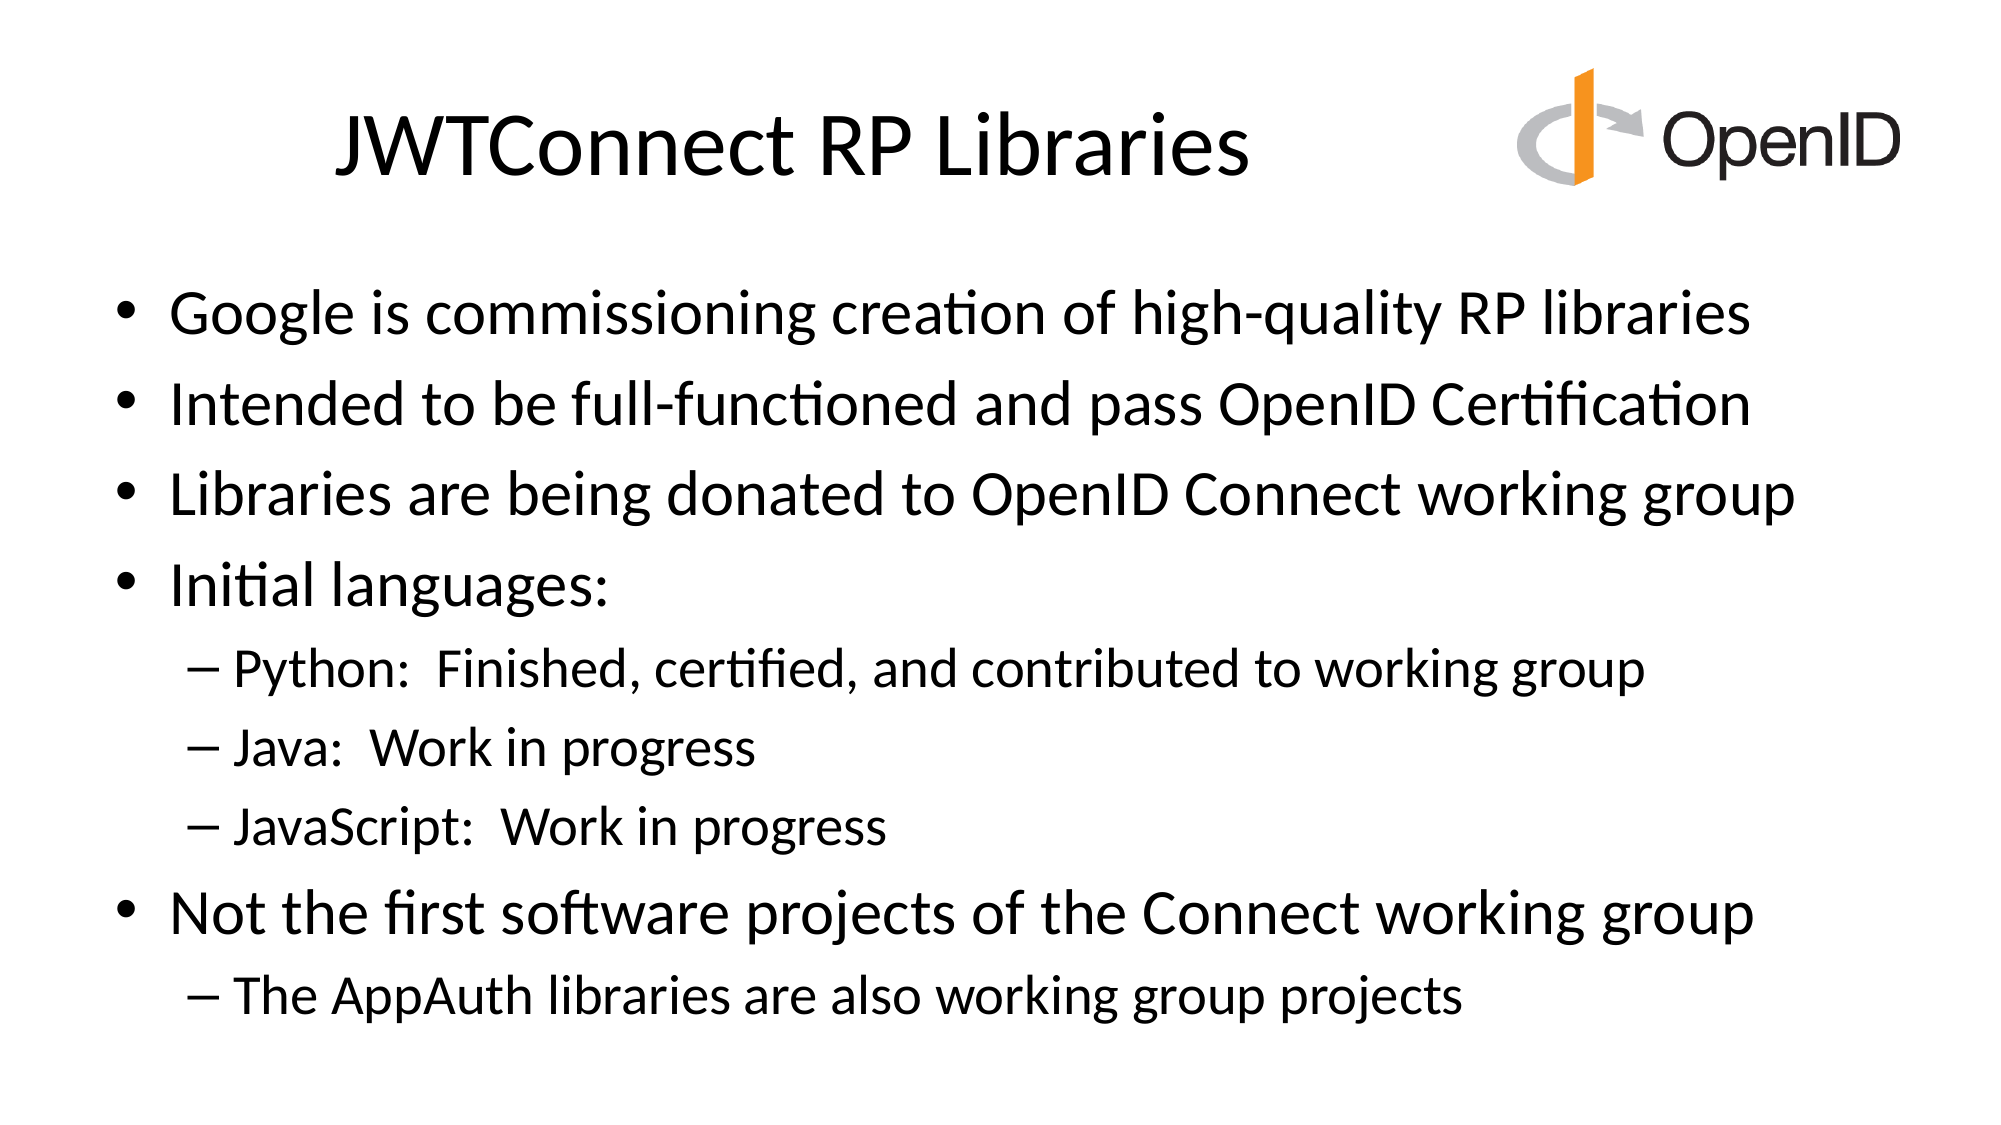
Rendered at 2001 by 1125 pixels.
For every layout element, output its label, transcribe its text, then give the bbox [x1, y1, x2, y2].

picture [1486, 44, 1936, 224]
list Google is commissioning creation of high-quality RP libraries Intended to be full-functioned and pass OpenID Certification Libraries are being donated to OpenID Connect working group Initial languages: Python: Finished, certified, and contributed to working group Java: Work in progress JavaScript: Work in progress Not the first software projects of the Connect working group The AppAuth libraries are also working group projects [99, 262, 1900, 1035]
title JWTConnect RP Libraries [99, 45, 1487, 233]
